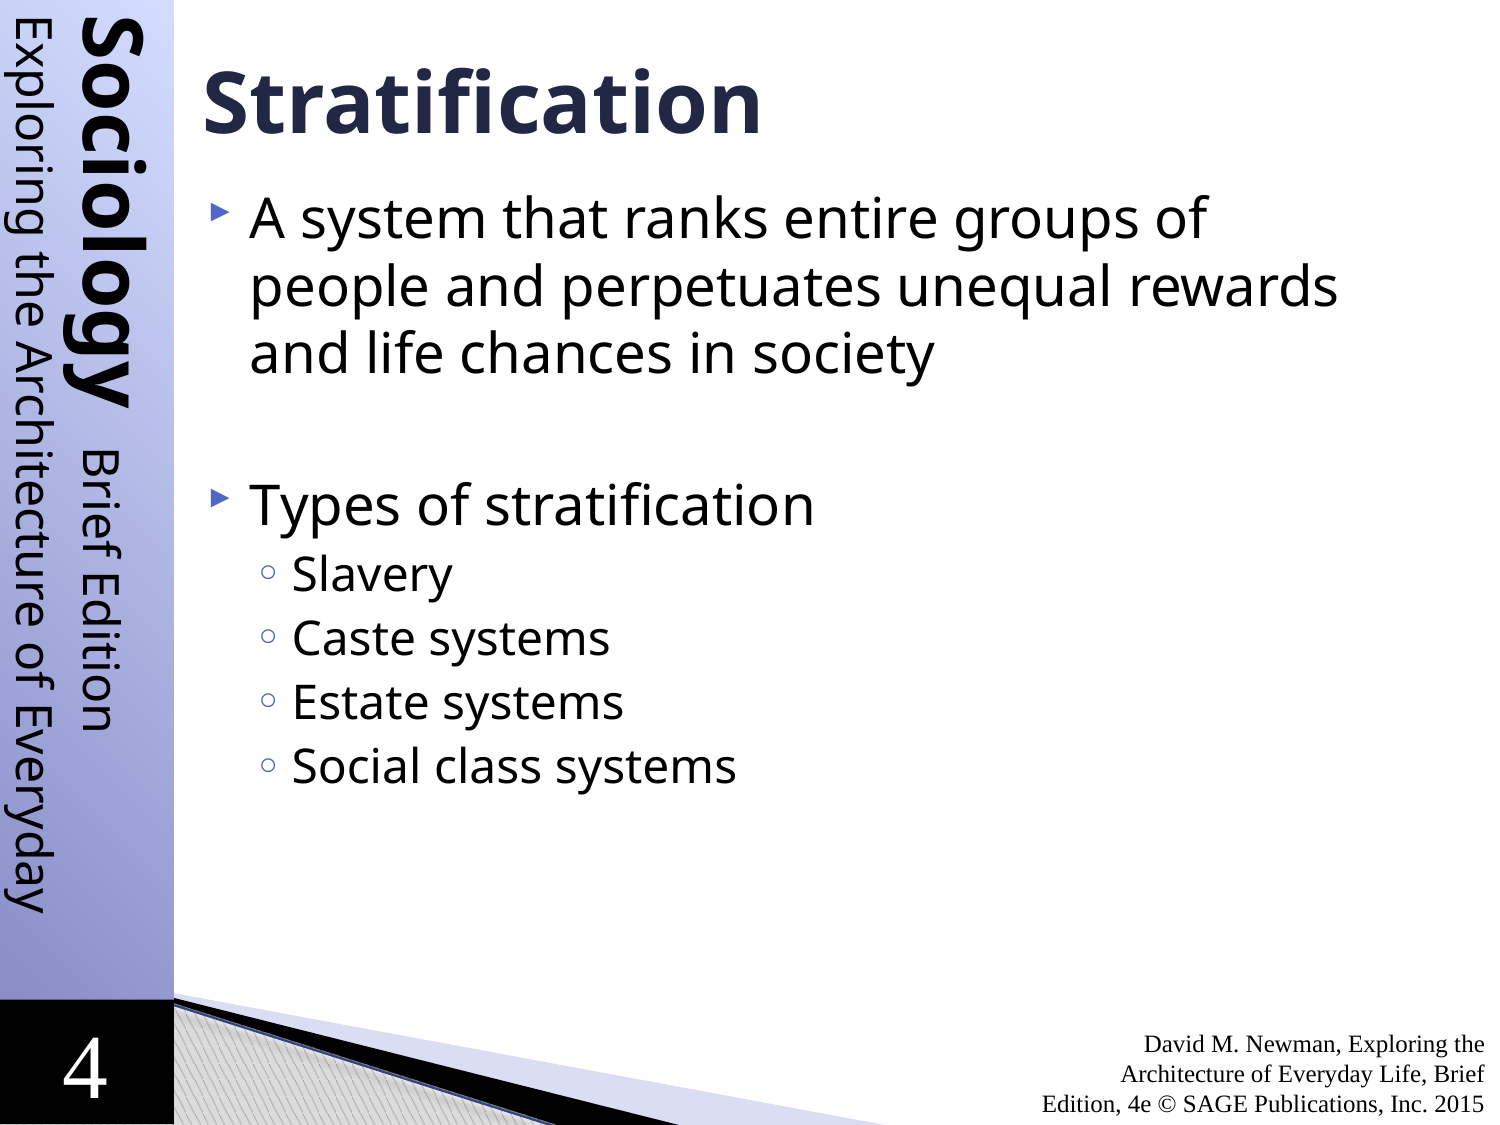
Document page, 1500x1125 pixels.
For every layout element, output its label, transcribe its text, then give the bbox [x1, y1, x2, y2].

footer David M. Newman, Exploring the Architecture of Everyday Life, Brief Edition, 4e © SAGE Publications, Inc. 2015 [1025, 1065, 1500, 1125]
title Stratification [187, 6, 1500, 194]
list A system that ranks entire groups of people and perpetuates unequal rewards and life chances in society Types of stratification Slavery Caste systems Estate systems Social class systems [174, 174, 1413, 918]
picture [174, 1003, 558, 1125]
